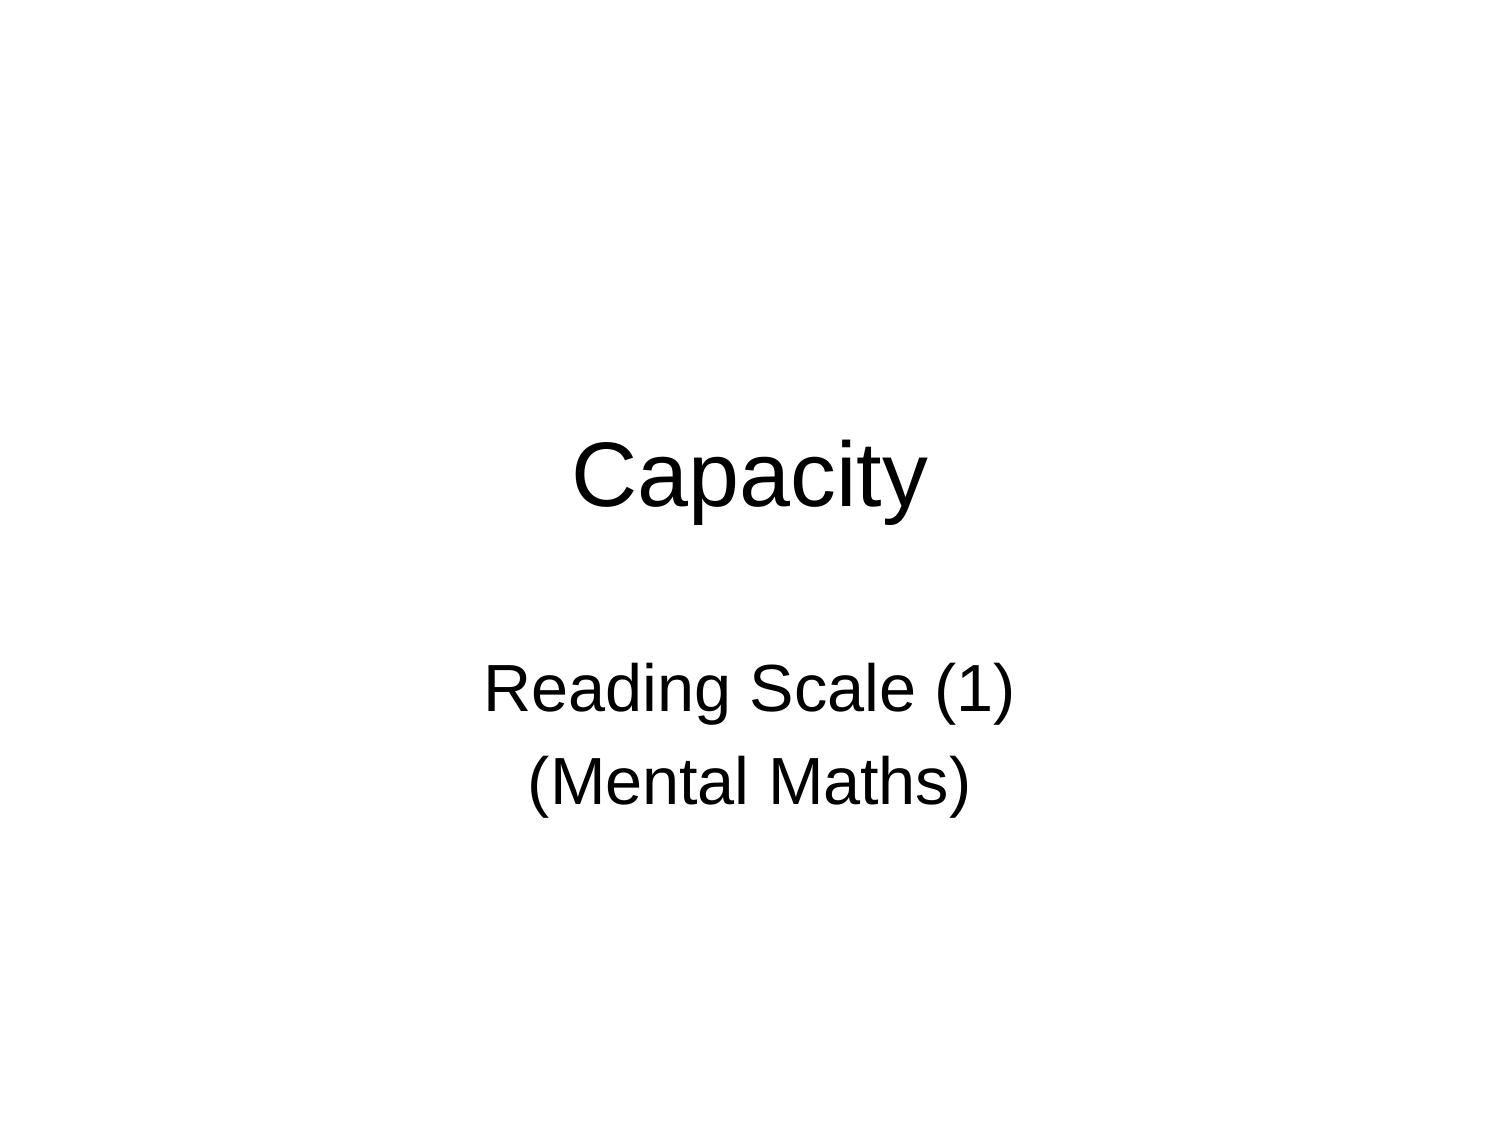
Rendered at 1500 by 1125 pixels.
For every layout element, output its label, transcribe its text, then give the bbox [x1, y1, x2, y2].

subtitle Reading Scale (1) (Mental Maths) [224, 637, 1276, 926]
title Capacity [112, 349, 1388, 591]
